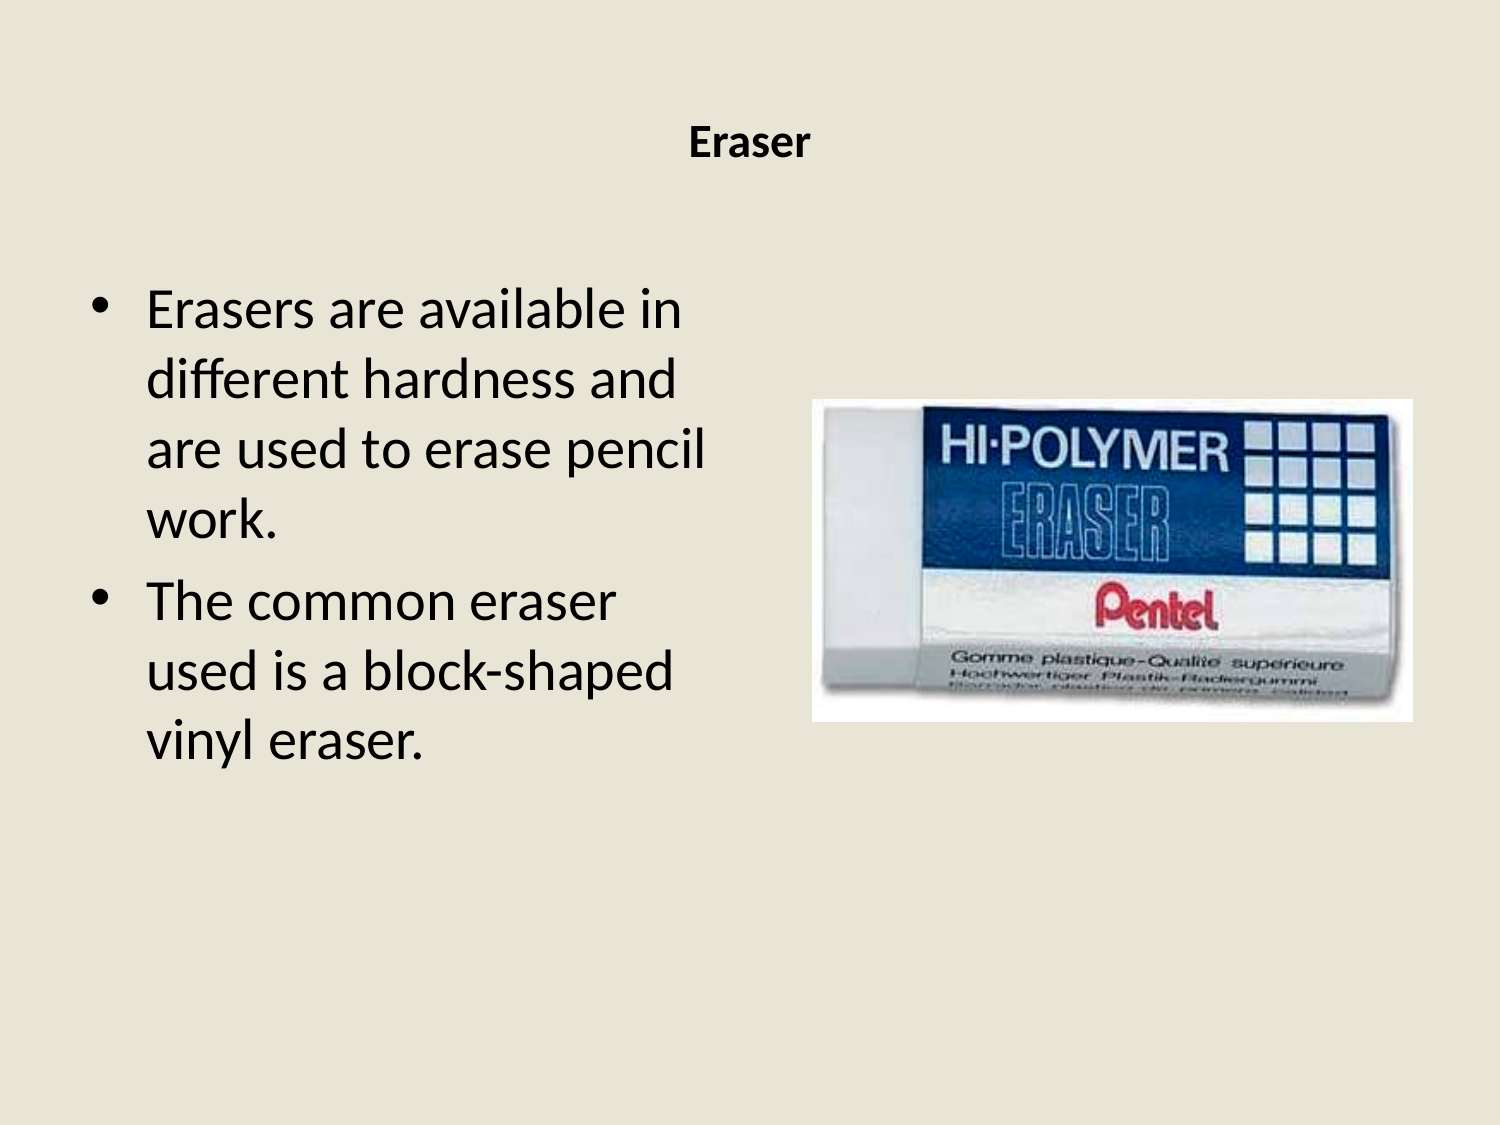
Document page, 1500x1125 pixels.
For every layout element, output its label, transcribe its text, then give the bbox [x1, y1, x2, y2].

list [812, 399, 1413, 722]
title Eraser [75, 45, 1425, 233]
list Erasers are available in different hardness and are used to erase pencil work. The common eraser used is a block-shaped vinyl eraser. [75, 262, 738, 1005]
